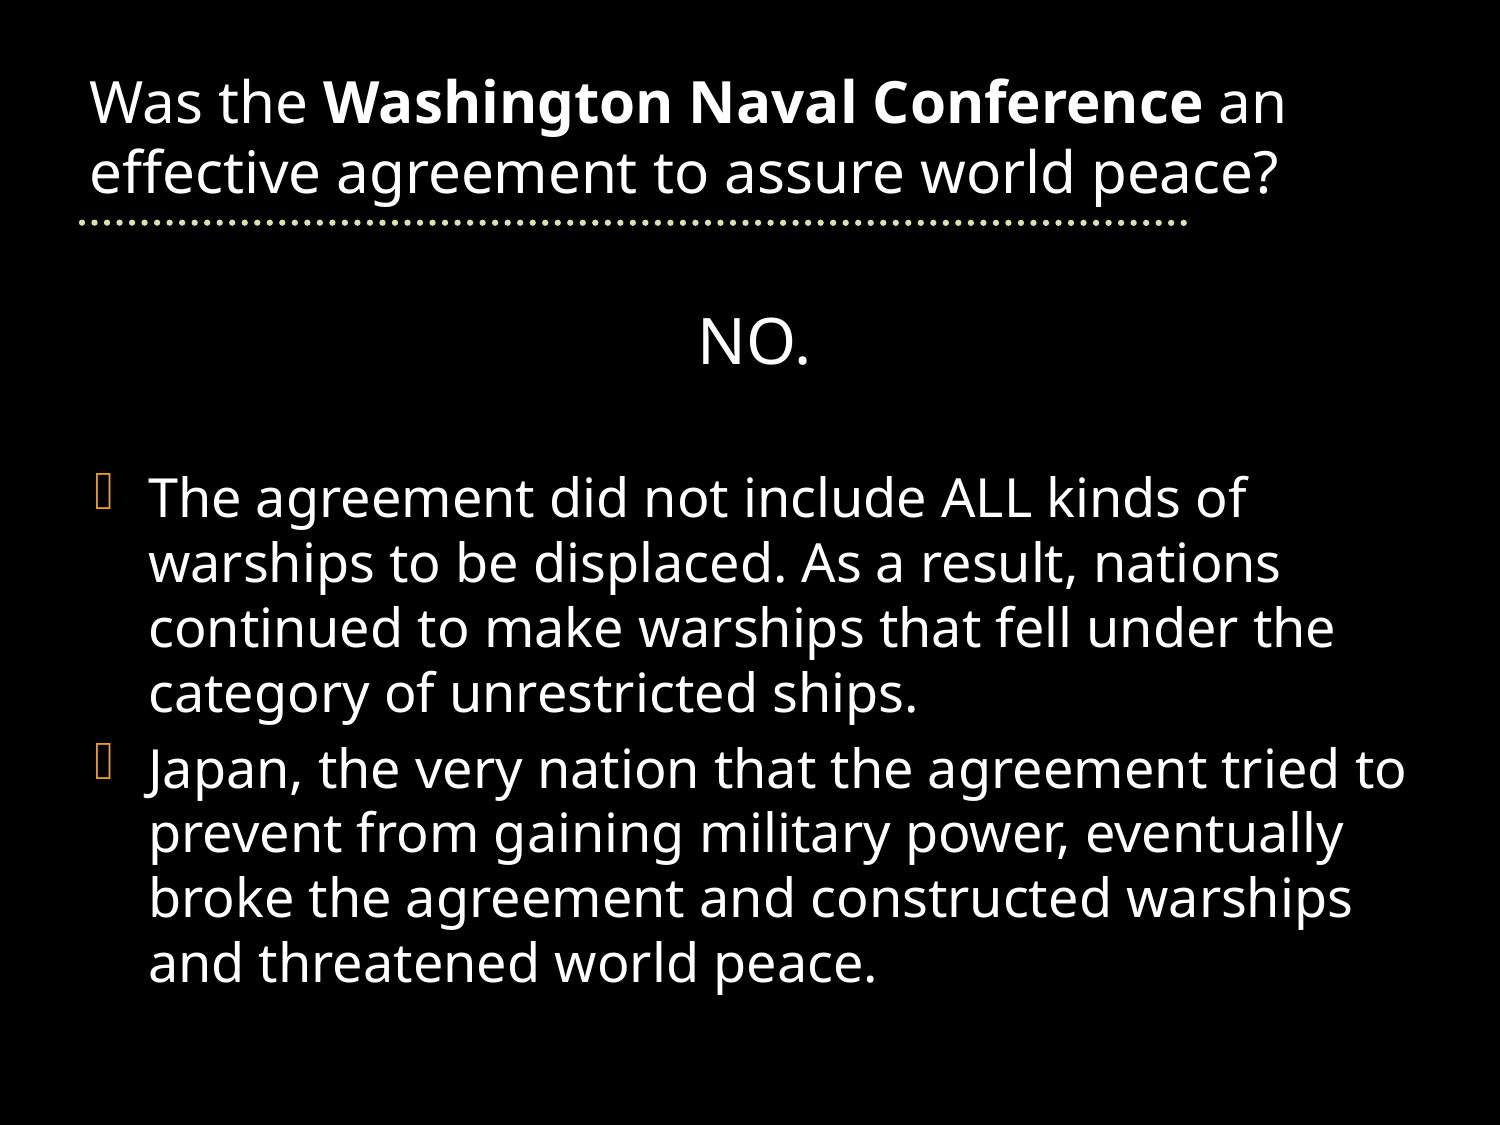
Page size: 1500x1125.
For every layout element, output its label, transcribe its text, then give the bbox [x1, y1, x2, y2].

list NO. The agreement did not include ALL kinds of warships to be displaced. As a result, nations continued to make warships that fell under the category of unrestricted ships. Japan, the very nation that the agreement tried to prevent from gaining military power, eventually broke the agreement and constructed warships and threatened world peace. [79, 292, 1430, 1005]
title Was the Washington Naval Conference an effective agreement to assure world peace? [75, 58, 1500, 211]
